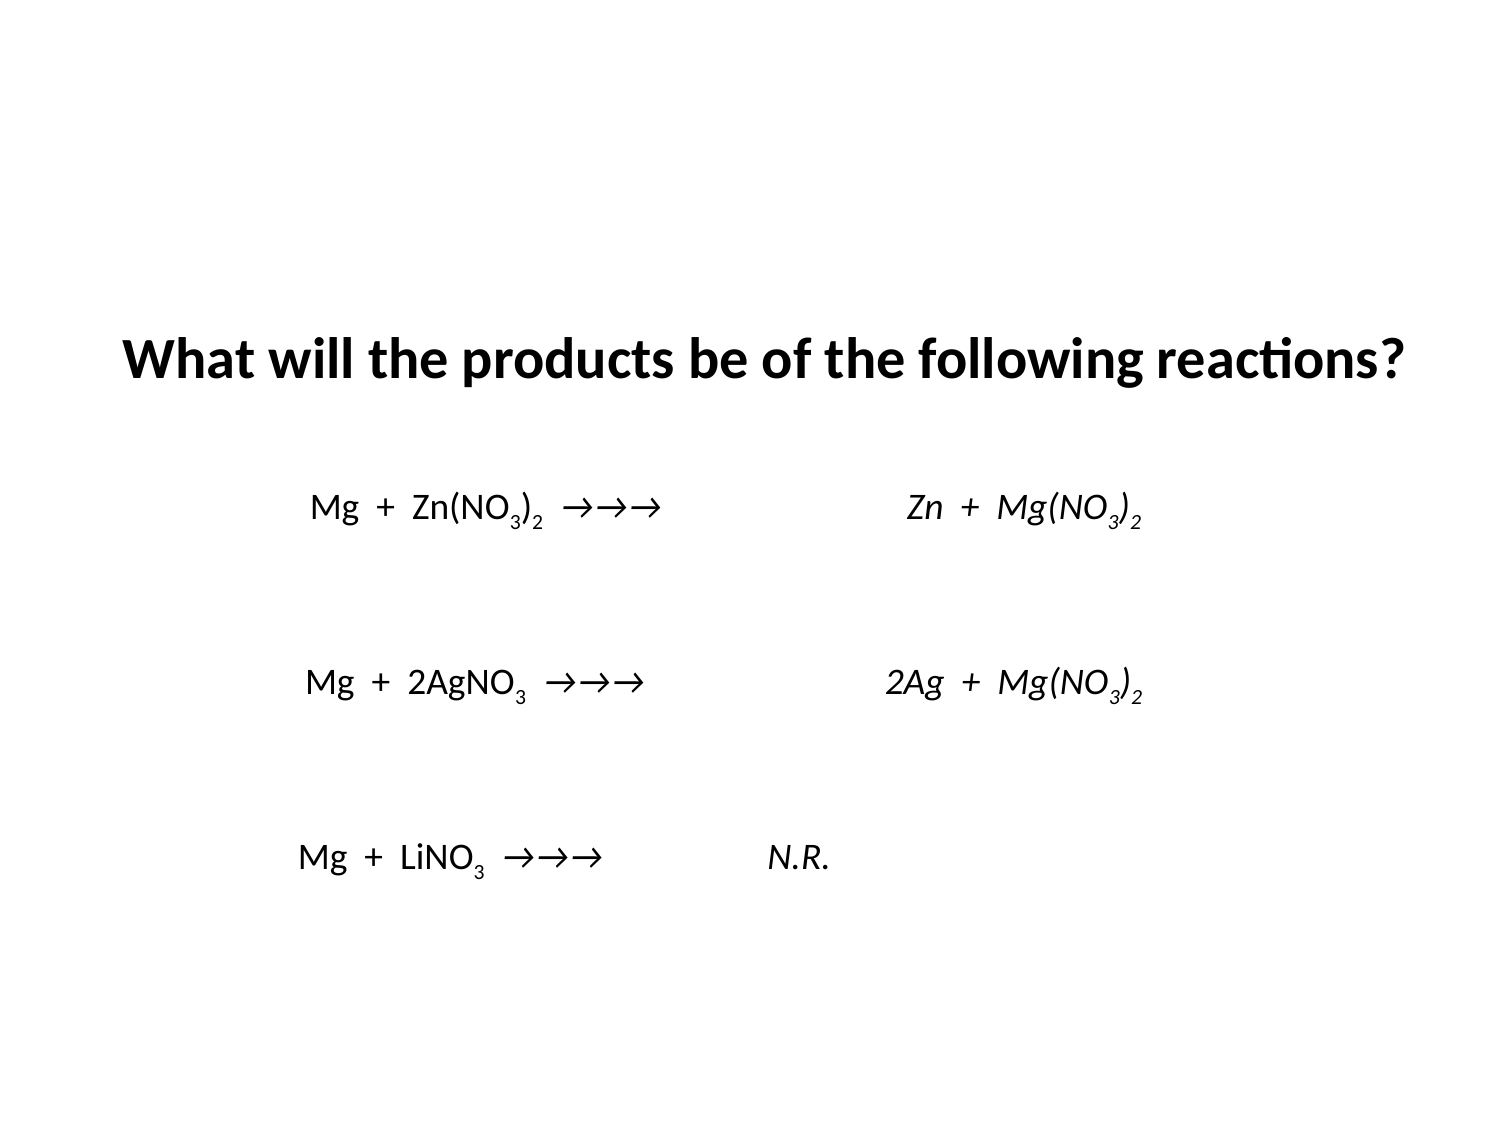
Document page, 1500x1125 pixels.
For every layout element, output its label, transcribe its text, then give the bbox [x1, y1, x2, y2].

text_box Mg + LiNO3 →→→ [283, 824, 627, 891]
text_box Mg + 2AgNO3 →→→ [290, 649, 669, 716]
text_box N.R. [752, 824, 846, 885]
text_box Mg + Zn(NO3)2 →→→ [295, 474, 686, 541]
text_box What will the products be of the following reactions? [0, 312, 1422, 398]
text_box Zn + Mg(NO3)2 [892, 474, 1156, 541]
text_box 2Ag + Mg(NO3)2 [870, 649, 1157, 716]
